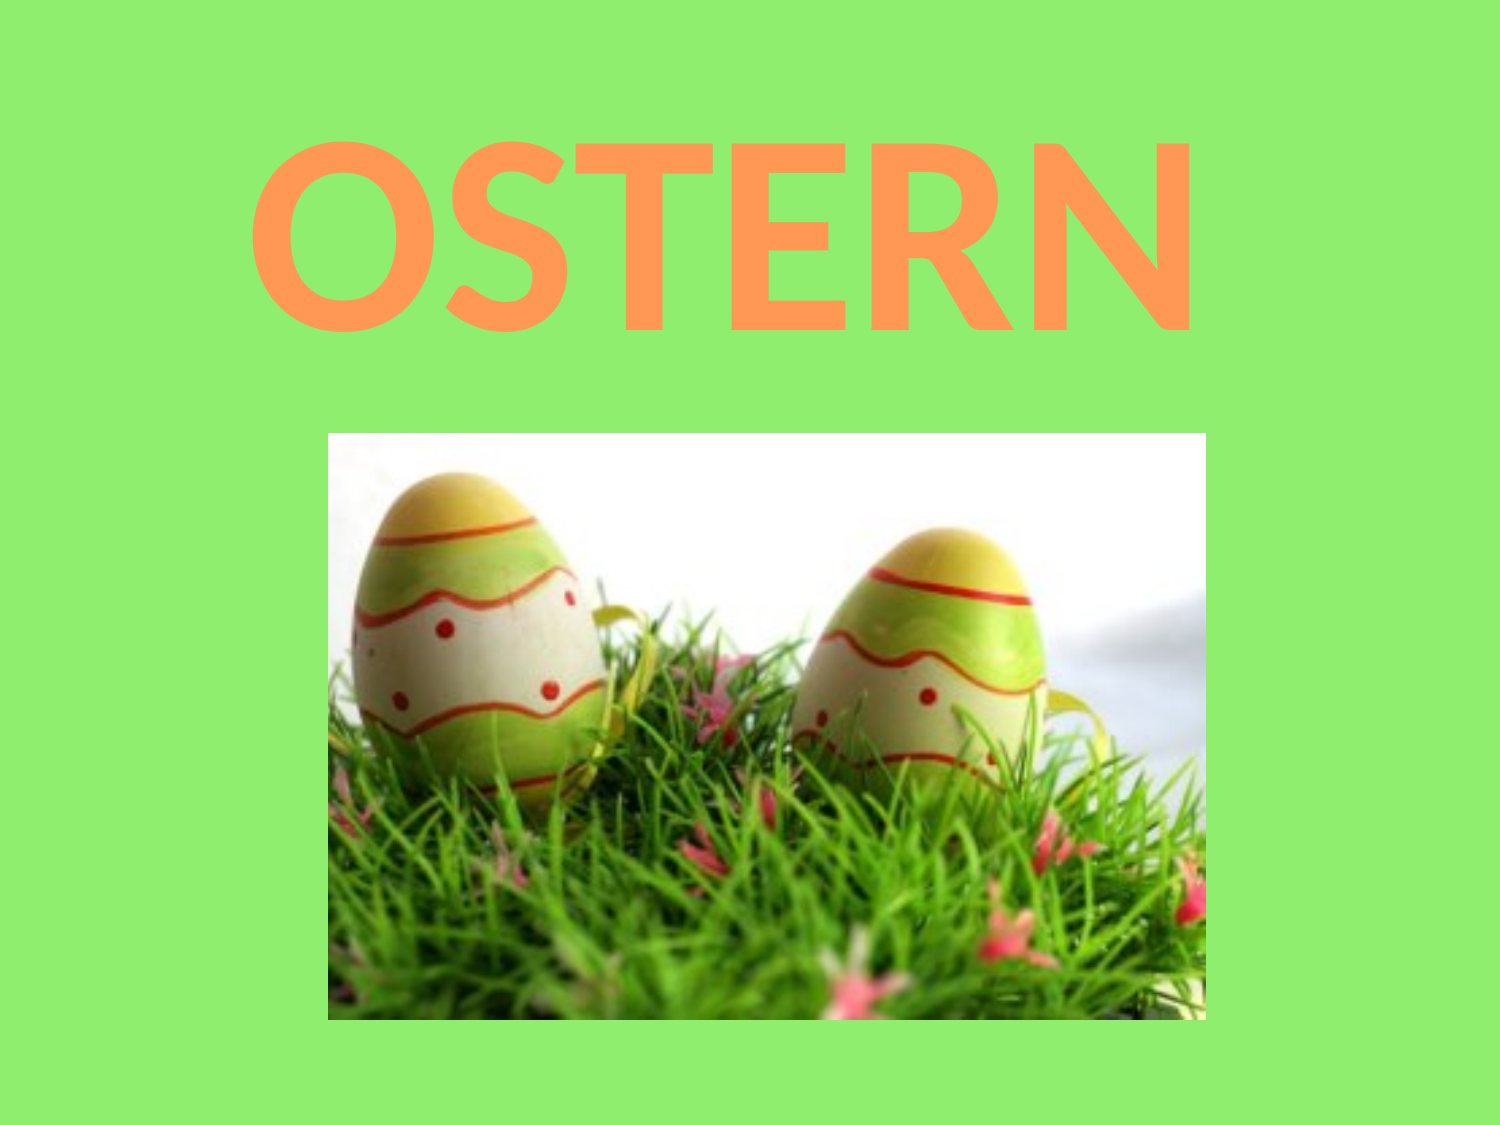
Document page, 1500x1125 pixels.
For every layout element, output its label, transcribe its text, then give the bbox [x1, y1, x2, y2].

text_box OSTERN [163, 35, 1289, 396]
picture [327, 433, 1206, 1020]
